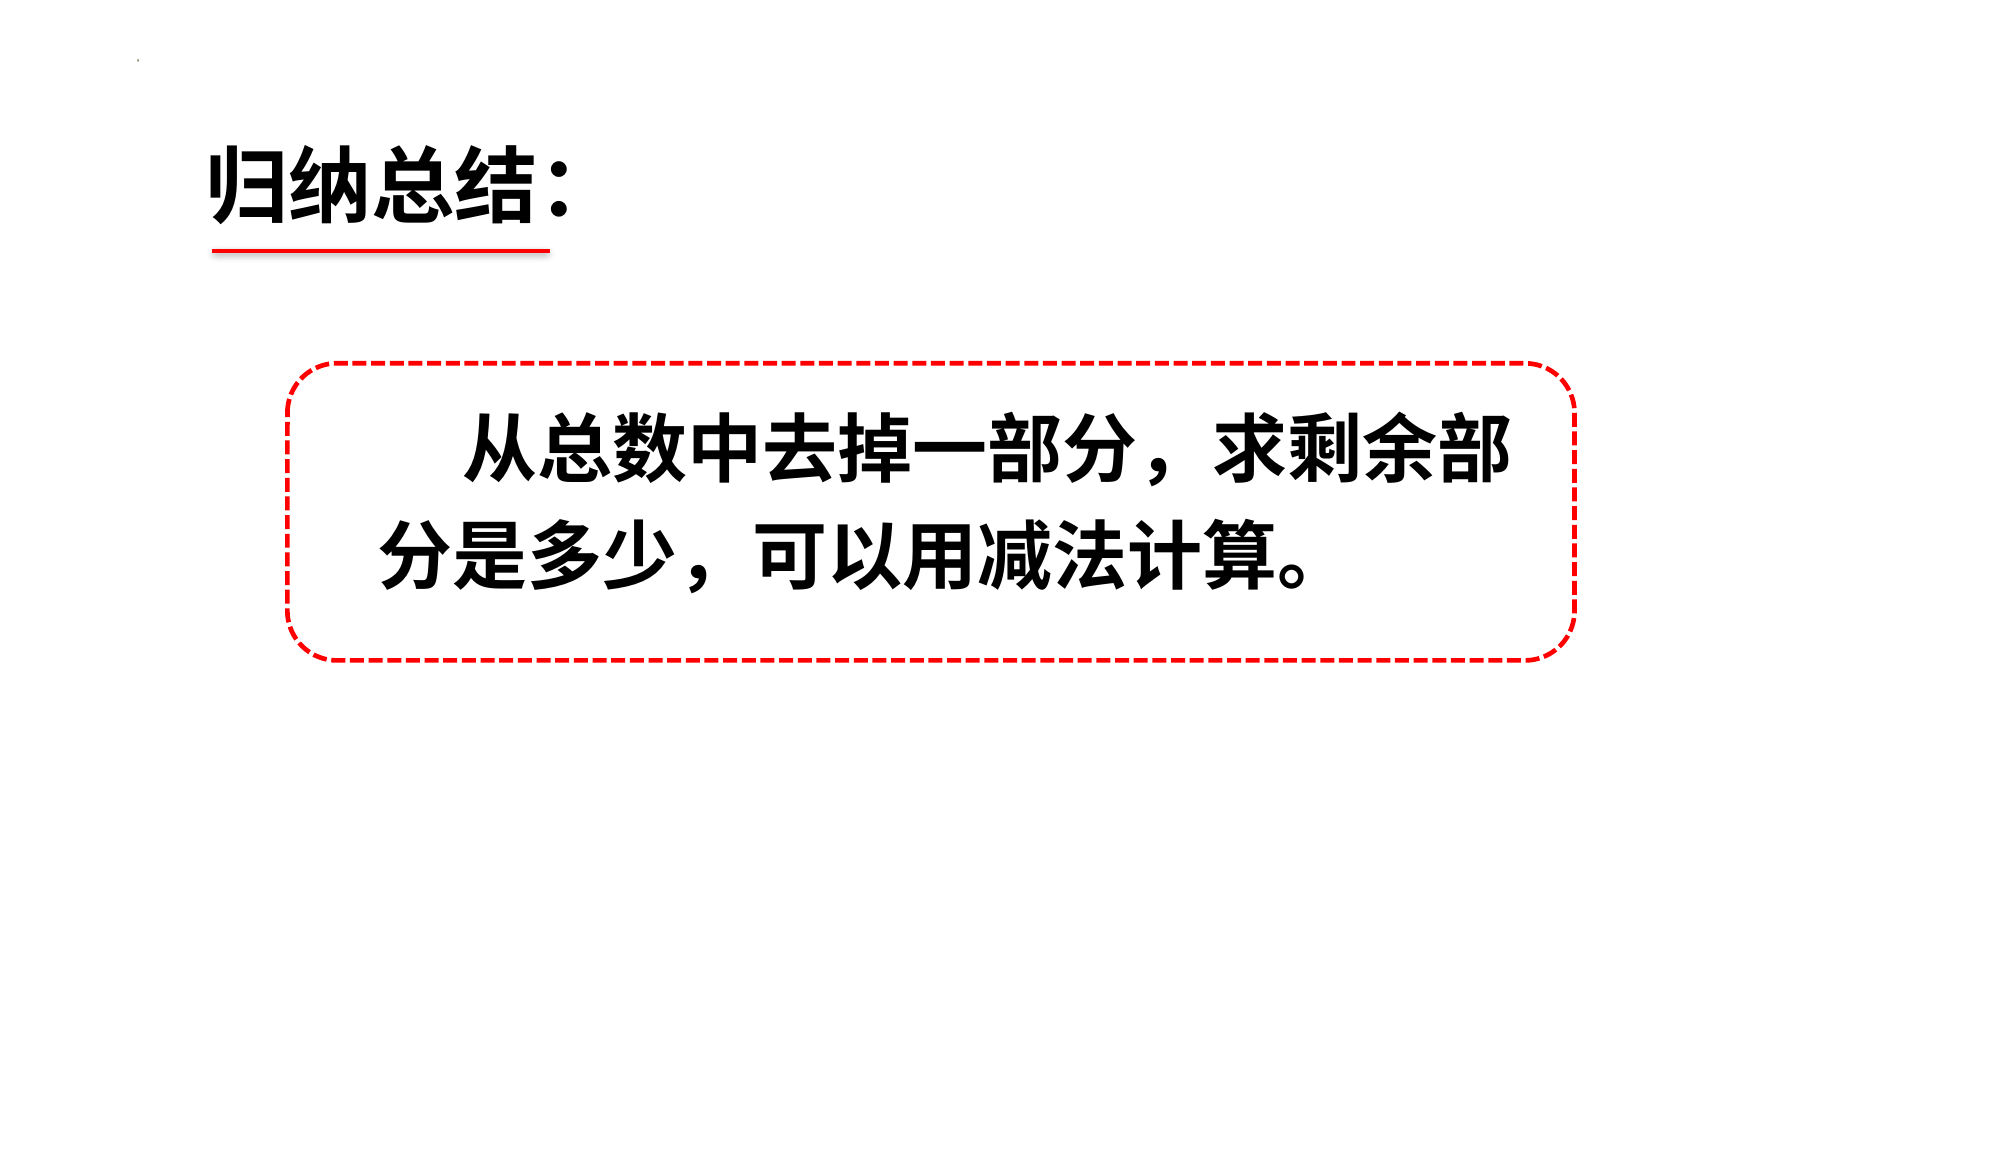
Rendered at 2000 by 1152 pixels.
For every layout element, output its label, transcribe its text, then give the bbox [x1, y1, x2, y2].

text_box 归纳总结： [190, 125, 637, 241]
text_box 从总数中去掉一部分，求剩余部分是多少，可以用减法计算。 [362, 375, 1554, 607]
text_box [287, 363, 1575, 661]
